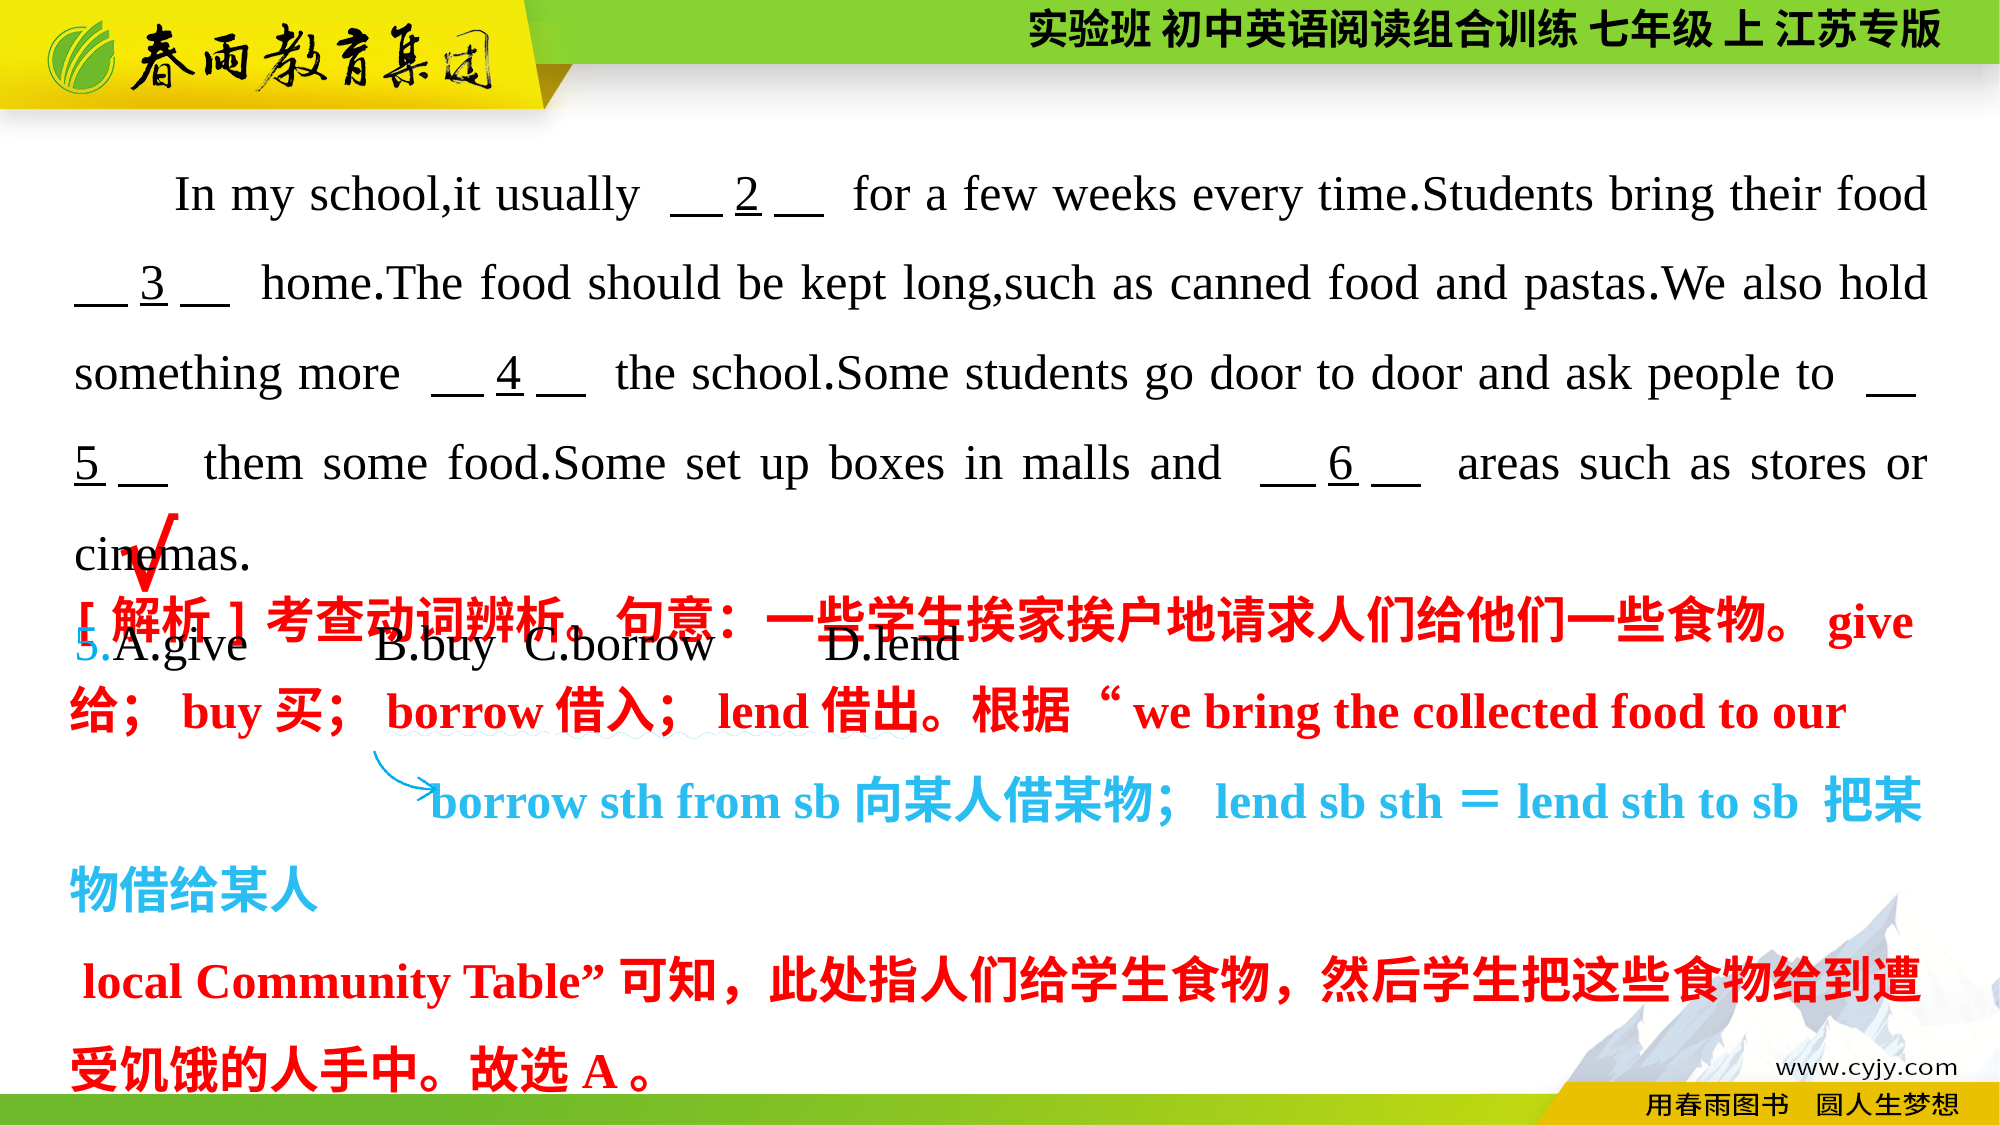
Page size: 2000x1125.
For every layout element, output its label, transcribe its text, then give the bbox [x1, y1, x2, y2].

text_box √ [102, 592, 200, 617]
picture [0, 0, 2000, 1125]
text_box [解析]考查动词辨析。句意：一些学生挨家挨户地请求人们给他们一些食物。give给；buy买；borrow借入；lend借出。根据“we bring the collected food to our borrow sth from sb向某人借某物；lend sb sth＝lend sth to sb 把某物借给某人 local Community Table”可知，此处指人们给学生食物，然后学生把这些食物给到遭受饥饿的人手中。故选A。 [54, 550, 1939, 1106]
list In my school,it usually 2 for a few weeks every time.Students bring their food 3 home.The food should be kept long,such as canned food and pastas.We also hold something more 4 the school.Some students go door to door and ask people to 5 them some food.Some set up boxes in malls and 6 areas such as stores or cinemas. 5.A.give B.buy C.borrow D.lend [59, 122, 1944, 592]
